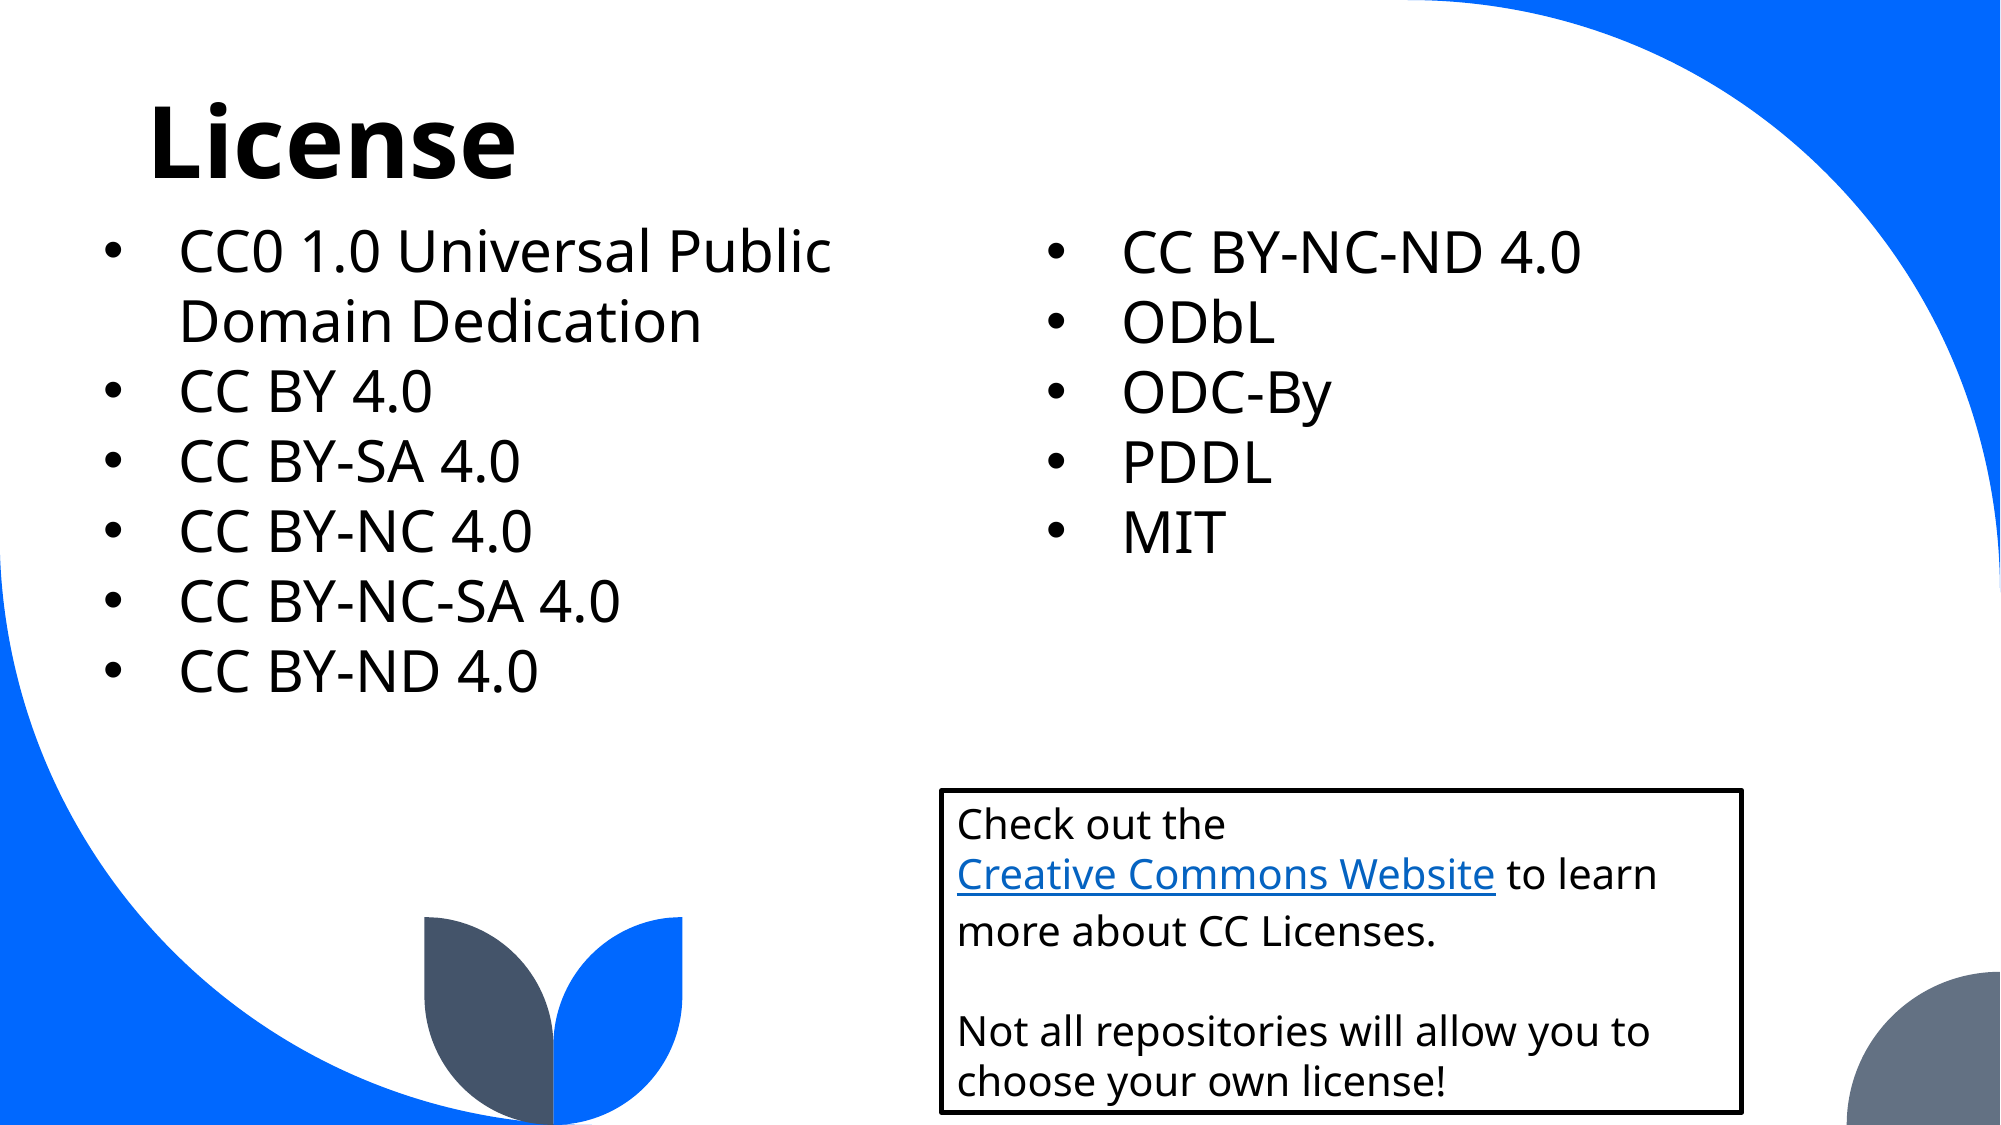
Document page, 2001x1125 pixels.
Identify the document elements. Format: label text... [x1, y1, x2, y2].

text_box CC BY-NC-ND 4.0 ODbL ODC-By PDDL MIT [1031, 207, 1652, 573]
text_box Check out the Creative Commons Website to learn more about CC Licenses. Not all repositories will allow you to choose your own license! [941, 790, 1742, 1113]
text_box CC0 1.0 Universal Public Domain Dedication CC BY 4.0 CC BY-SA 4.0 CC BY-NC 4.0 CC BY-NC-SA 4.0 CC BY-ND 4.0 [88, 207, 1031, 712]
title License [131, 71, 535, 207]
